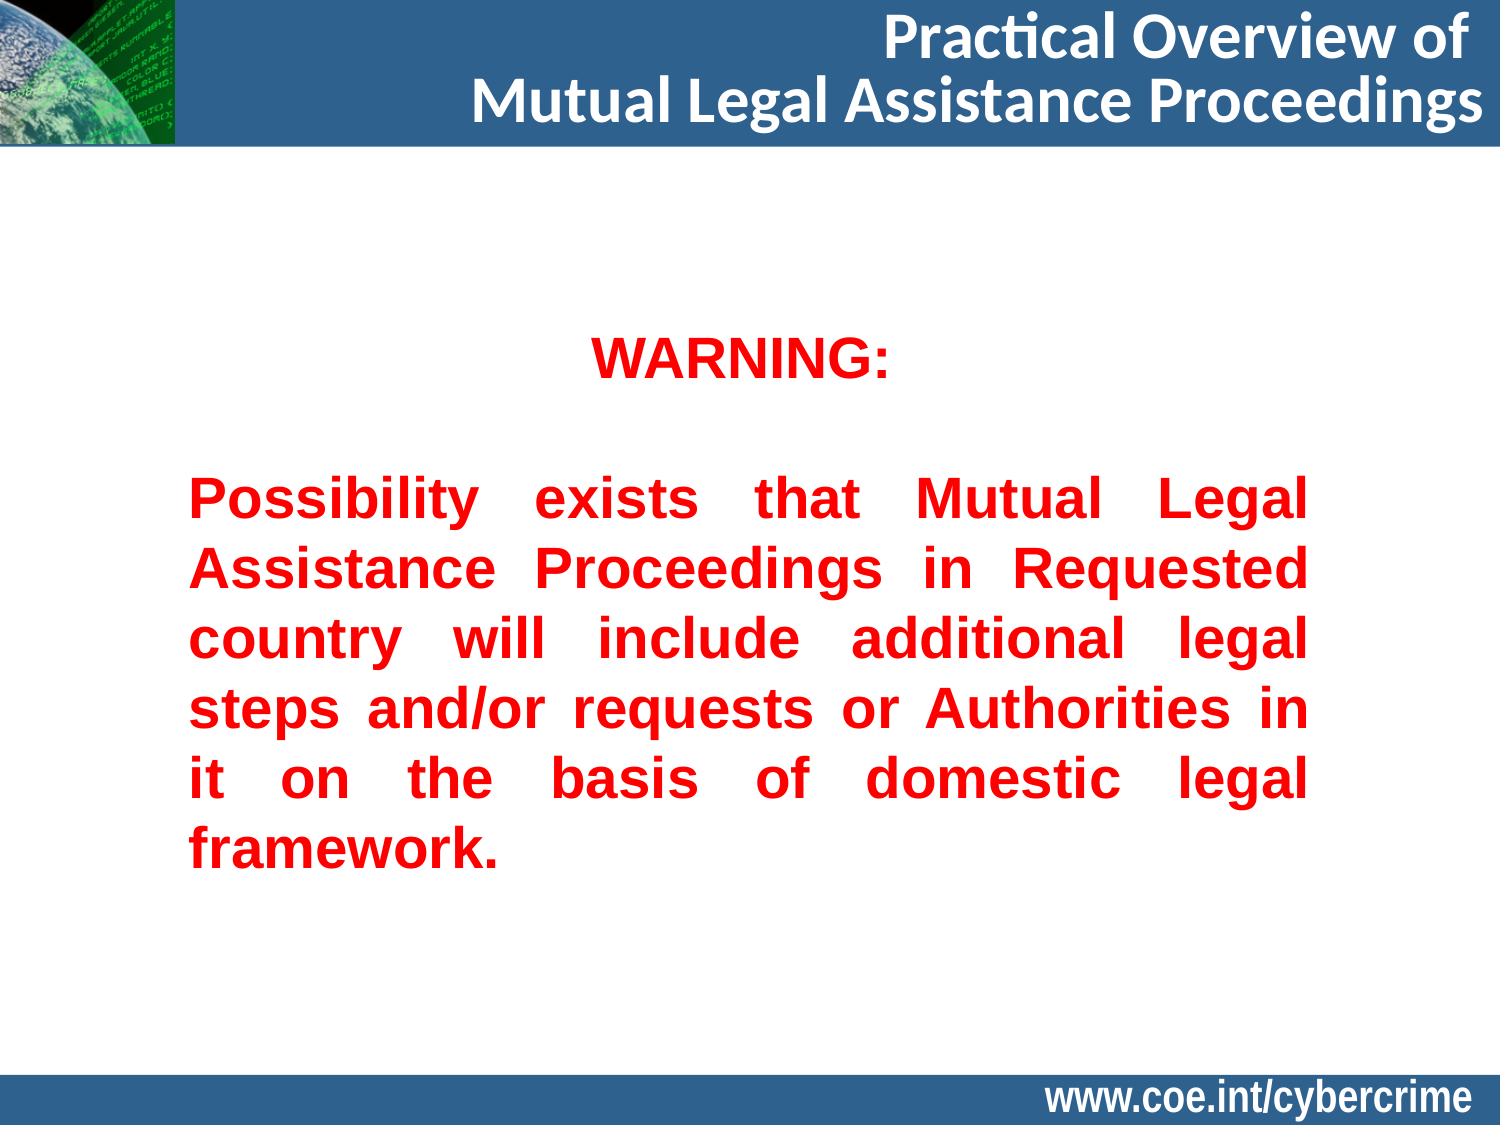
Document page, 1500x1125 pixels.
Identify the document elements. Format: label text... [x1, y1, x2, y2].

text_box [0, 1073, 1030, 1125]
picture [0, 0, 175, 144]
text_box Practical Overview of Mutual Legal Assistance Proceedings [177, 0, 1500, 149]
text_box WARNING: Possibility exists that Mutual Legal Assistance Proceedings in Requested country will include additional legal steps and/or requests or Authorities in it on the basis of domestic legal framework. [174, 312, 1326, 888]
text_box www.coe.int/cybercrime [1030, 1059, 1500, 1125]
